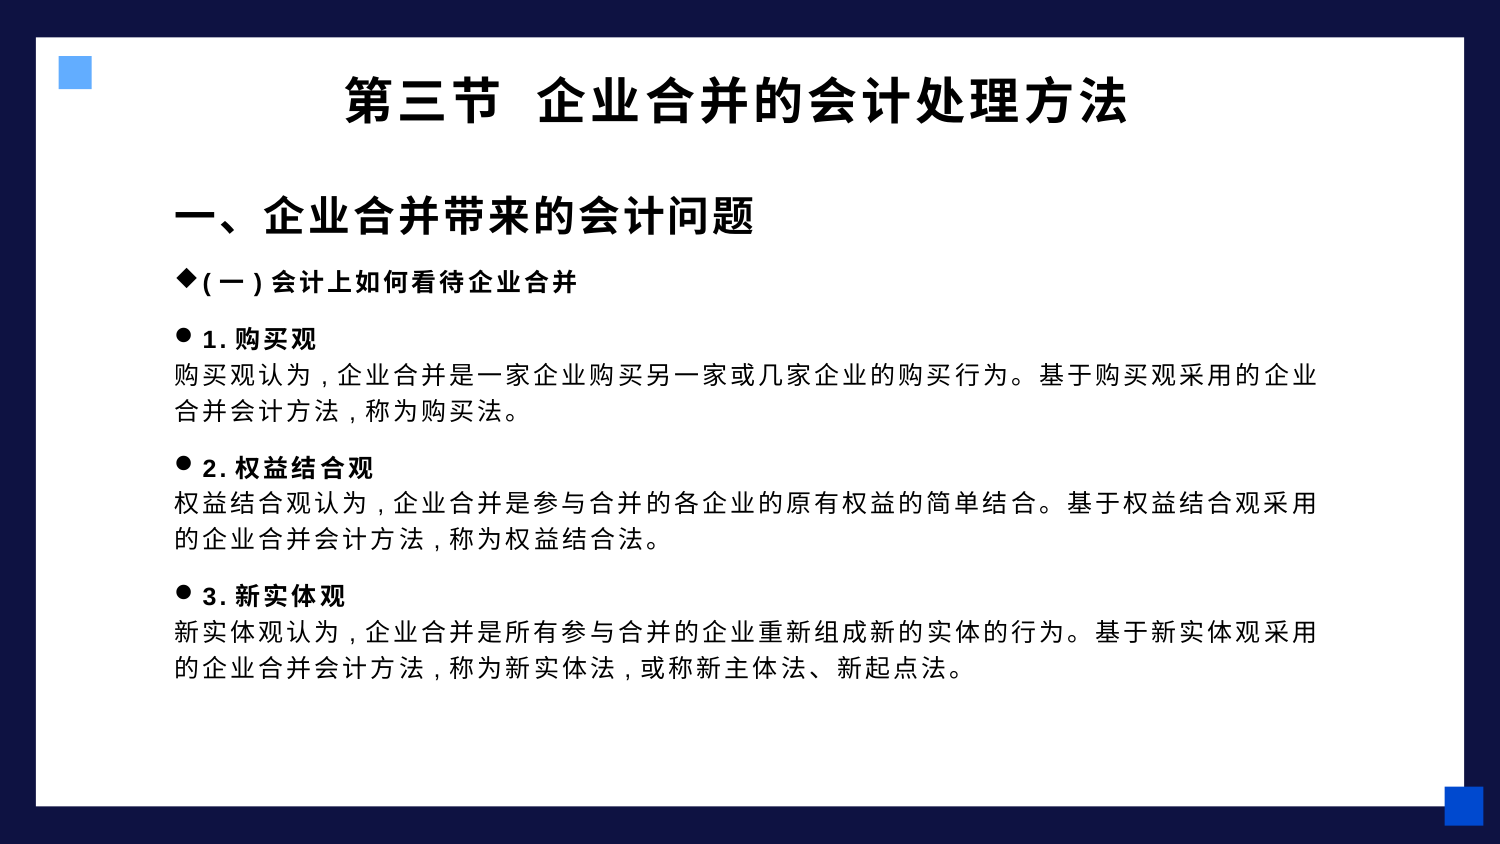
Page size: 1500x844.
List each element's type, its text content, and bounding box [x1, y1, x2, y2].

list 一、企业合并带来的会计问题 (一)会计上如何看待企业合并 1.购买观 购买观认为,企业合并是一家企业购买另一家或几家企业的购买行为。基于购买观采用的企业合并会计方法,称为购买法。 2.权益结合观 权益结合观认为,企业合并是参与合并的各企业的原有权益的简单结合。基于权益结合观采用的企业合并会计方法,称为权益结合法。 3.新实体观 新实体观认为,企业合并是所有参与合并的企业重新组成新的实体的行为。基于新实体观采用的企业合并会计方法,称为新实体法,或称新主体法、新起点法。 [157, 179, 1343, 604]
title 第三节 企业合并的会计处理方法 [141, 48, 1327, 138]
